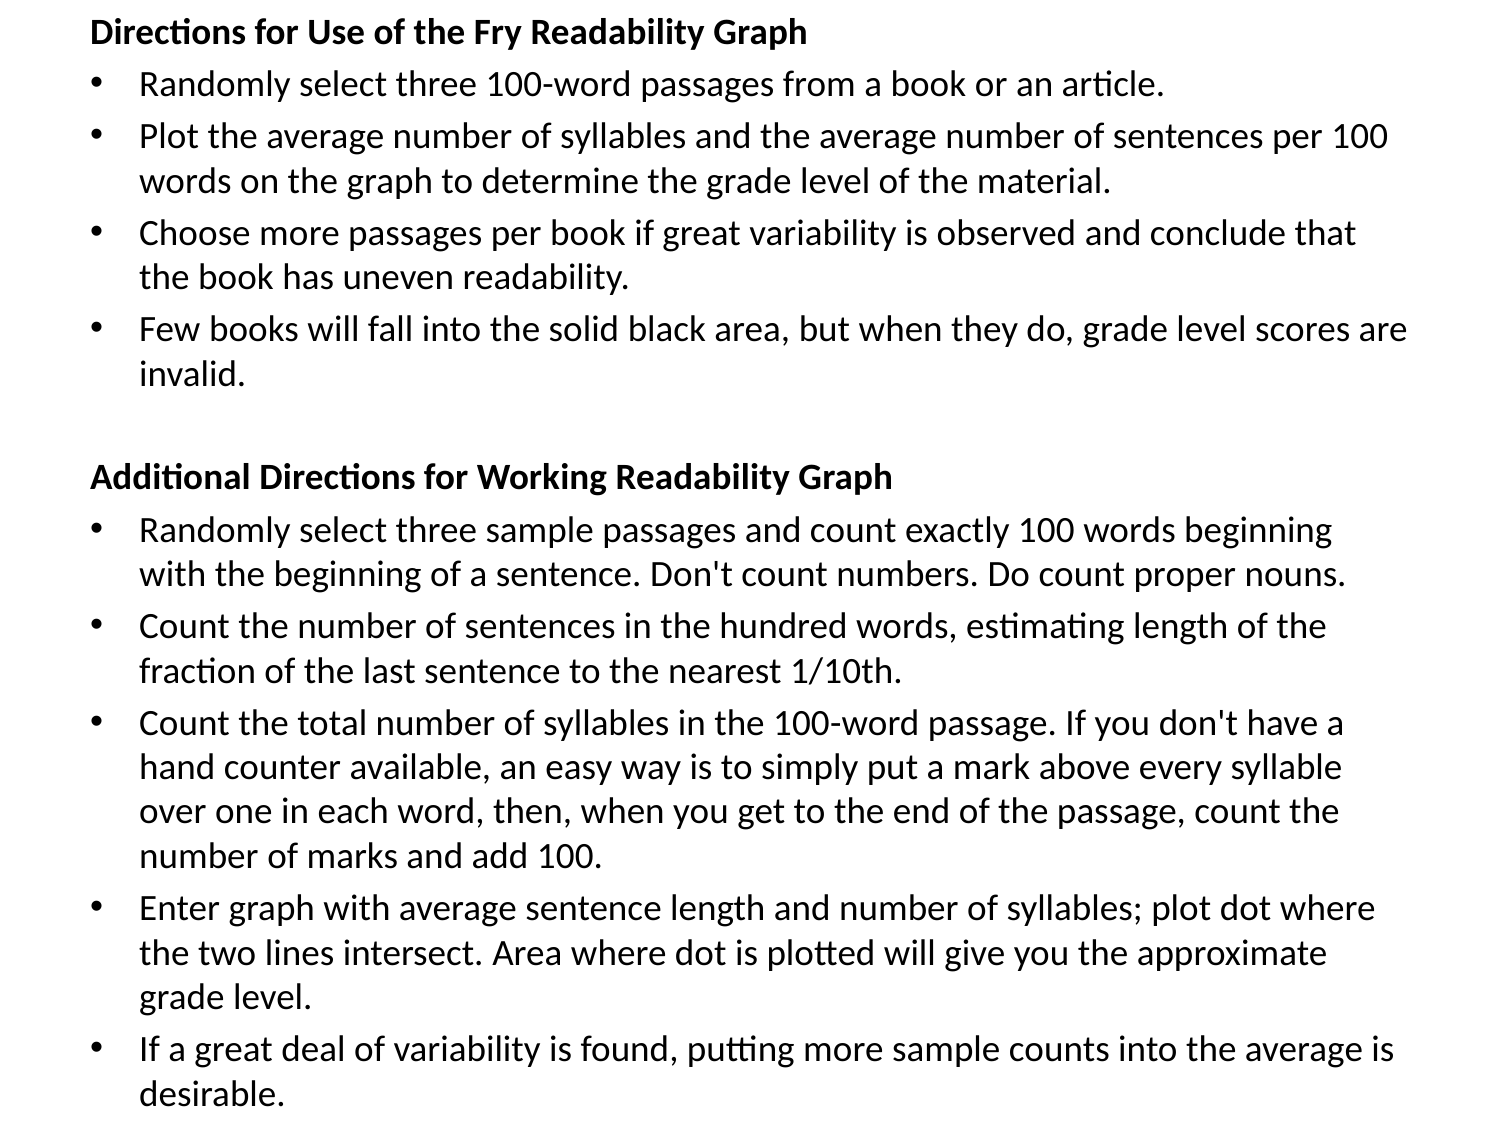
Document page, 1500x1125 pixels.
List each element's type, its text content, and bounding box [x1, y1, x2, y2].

list Directions for Use of the Fry Readability Graph Randomly select three 100-word passages from a book or an article. Plot the average number of syllables and the average number of sentences per 100 words on the graph to determine the grade level of the material. Choose more passages per book if great variability is observed and conclude that the book has uneven readability. Few books will fall into the solid black area, but when they do, grade level scores are invalid. Additional Directions for Working Readability Graph Randomly select three sample passages and count exactly 100 words beginning with the beginning of a sentence. Don't count numbers. Do count proper nouns. Count the number of sentences in the hundred words, estimating length of the fraction of the last sentence to the nearest 1/10th. Count the total number of syllables in the 100-word passage. If you don't have a hand counter available, an easy way is to simply put a mark above every syllable over one in each word, then, when you get to the end of the passage, count the number of marks and add 100. Enter graph with average sentence length and number of syllables; plot dot where the two lines intersect. Area where dot is plotted will give you the approximate grade level. If a great deal of variability is found, putting more sample counts into the average is desirable. [75, 0, 1425, 1125]
